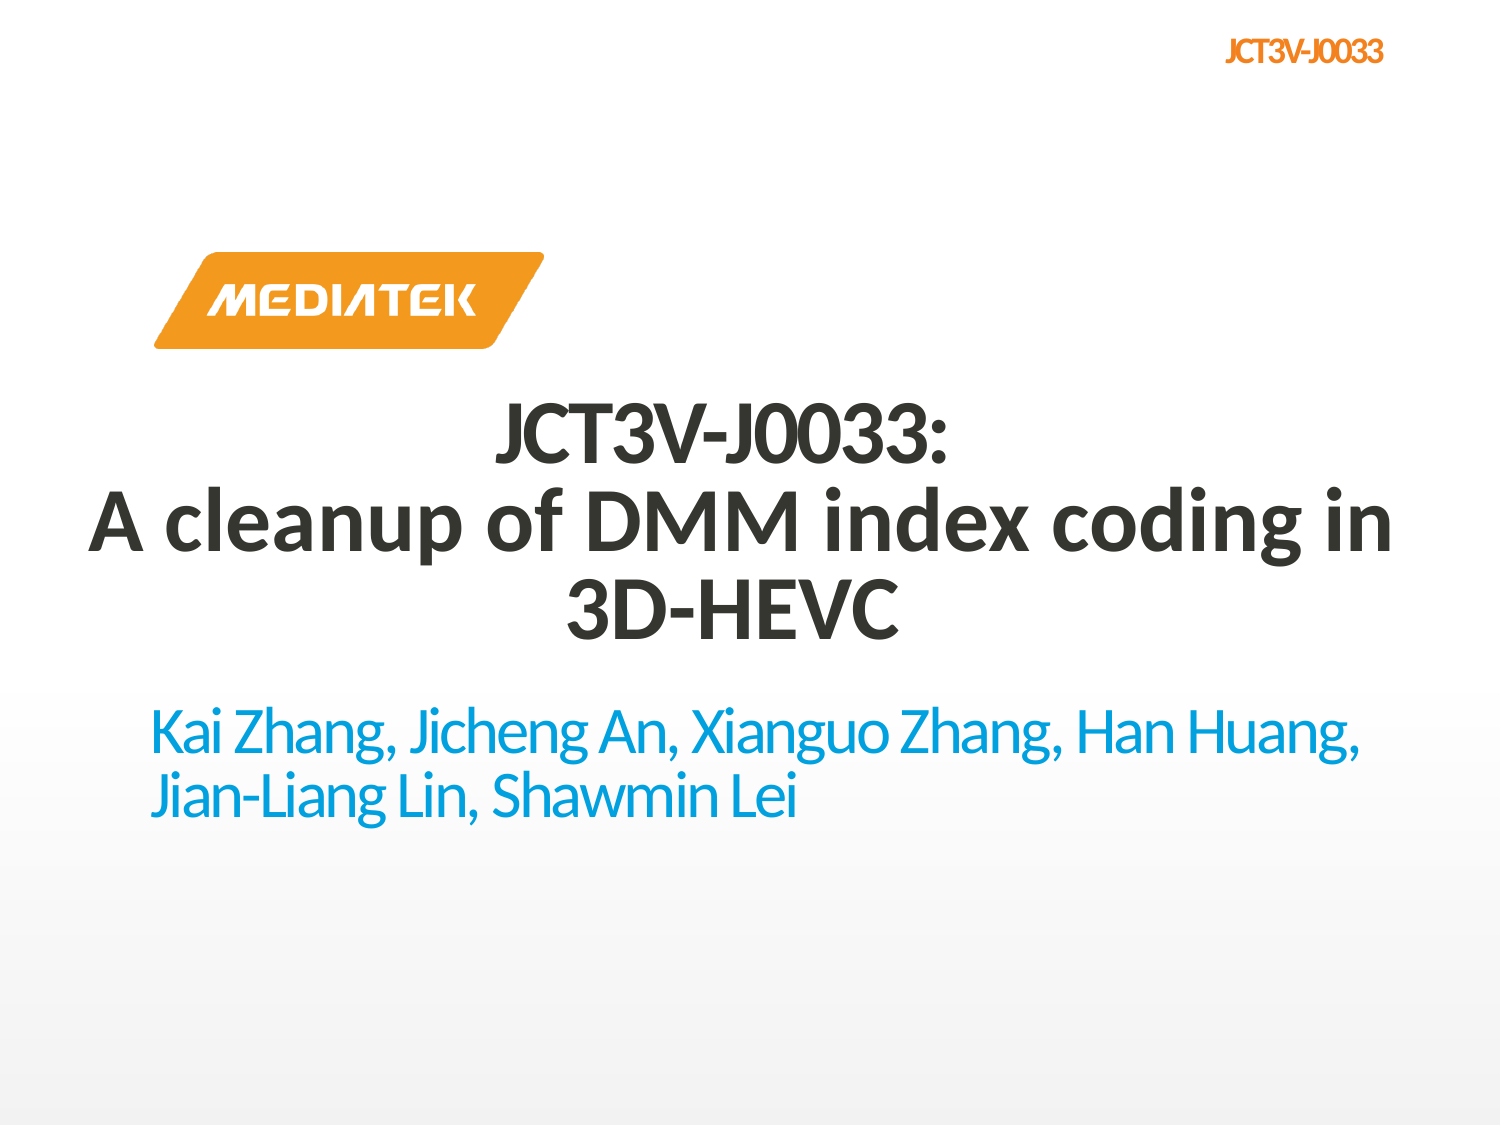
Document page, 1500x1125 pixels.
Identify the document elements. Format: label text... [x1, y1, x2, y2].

text_box JCT3V-J0033: A cleanup of DMM index coding in 3D-HEVC [17, 385, 1447, 705]
picture [154, 252, 544, 349]
subtitle Kai Zhang, Jicheng An, Xianguo Zhang, Han Huang, Jian-Liang Lin, Shawmin Lei [135, 705, 1425, 1077]
